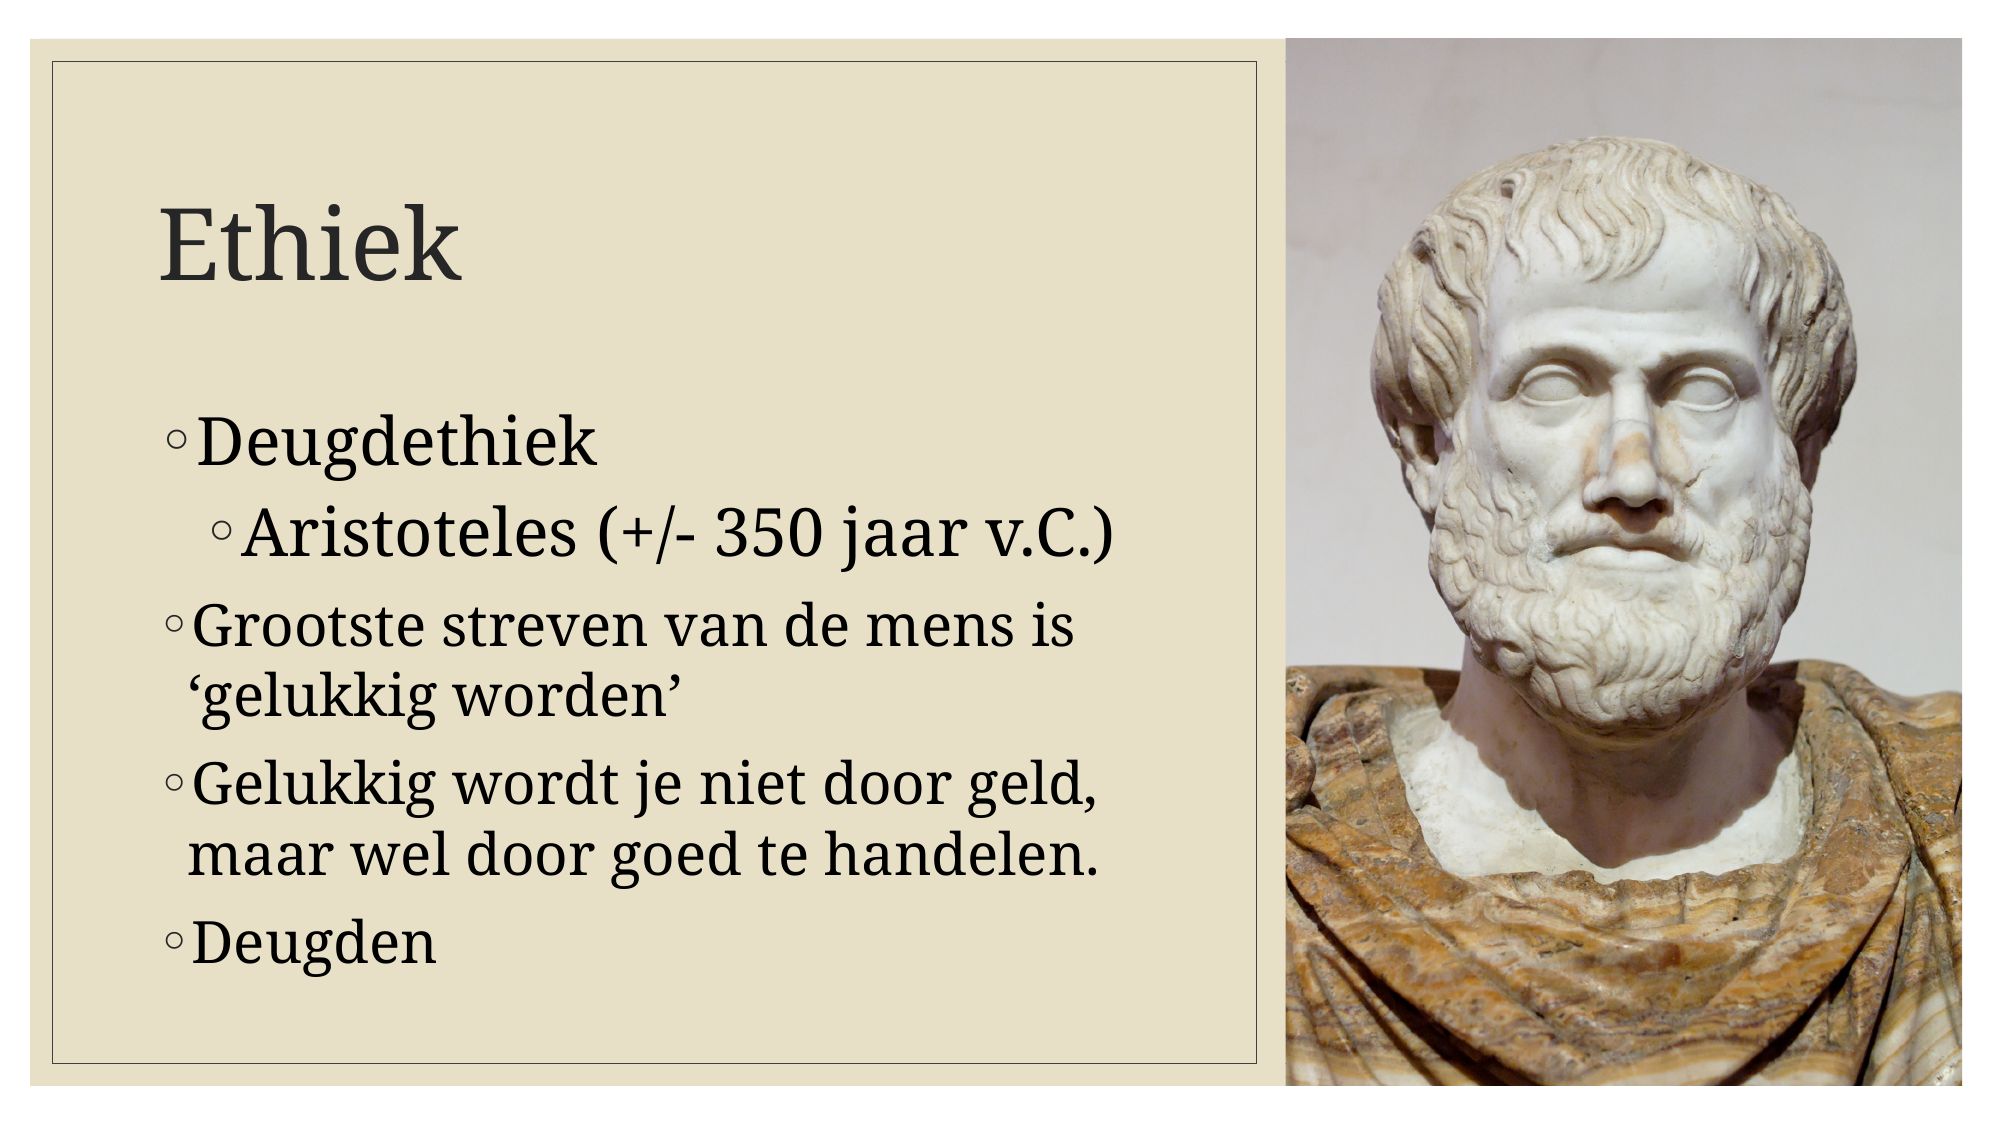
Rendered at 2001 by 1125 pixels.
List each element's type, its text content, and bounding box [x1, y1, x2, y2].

list Deugdethiek Aristoteles (+/- 350 jaar v.C.) Grootste streven van de mens is ‘gelukkig worden’ Gelukkig wordt je niet door geld, maar wel door goed te handelen. Deugden [142, 391, 1173, 990]
text_box [52, 60, 1258, 1064]
picture [1285, 38, 1963, 1086]
text_box [29, 38, 1281, 1087]
title Ethiek [142, 105, 1173, 391]
